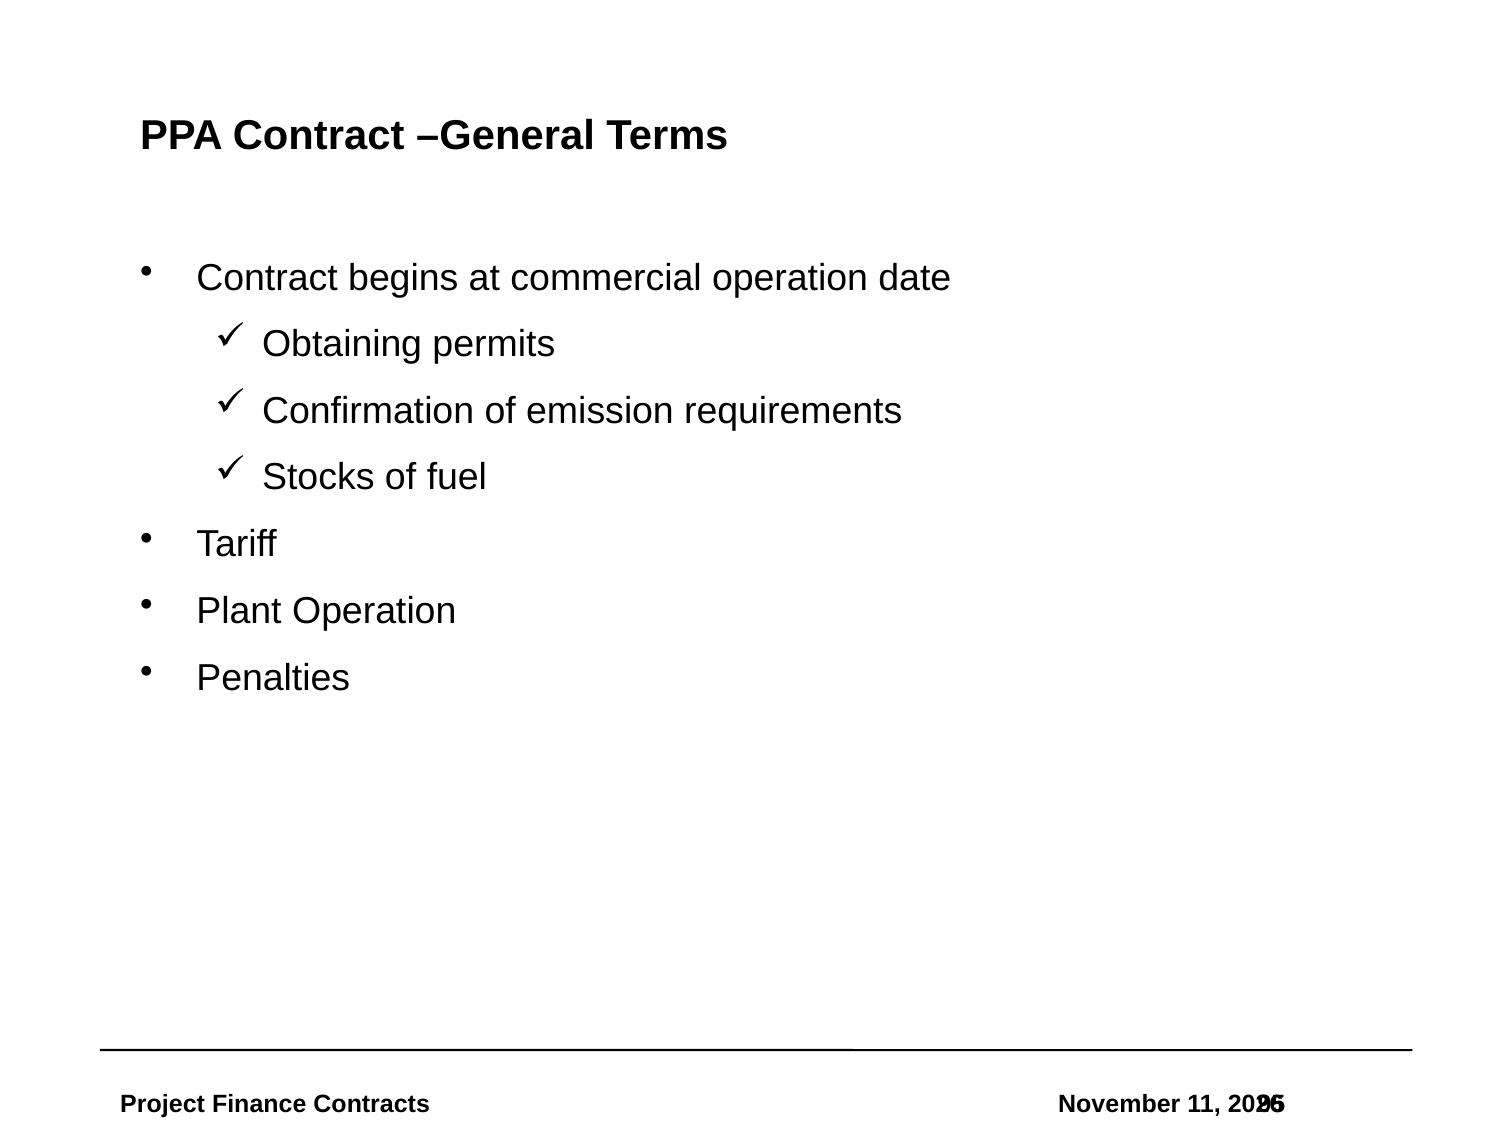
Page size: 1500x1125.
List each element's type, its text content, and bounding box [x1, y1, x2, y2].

list Contract begins at commercial operation date Obtaining permits Confirmation of emission requirements Stocks of fuel Tariff Plant Operation Penalties [124, 249, 1376, 1001]
title PPA Contract –General Terms [124, 99, 1288, 226]
